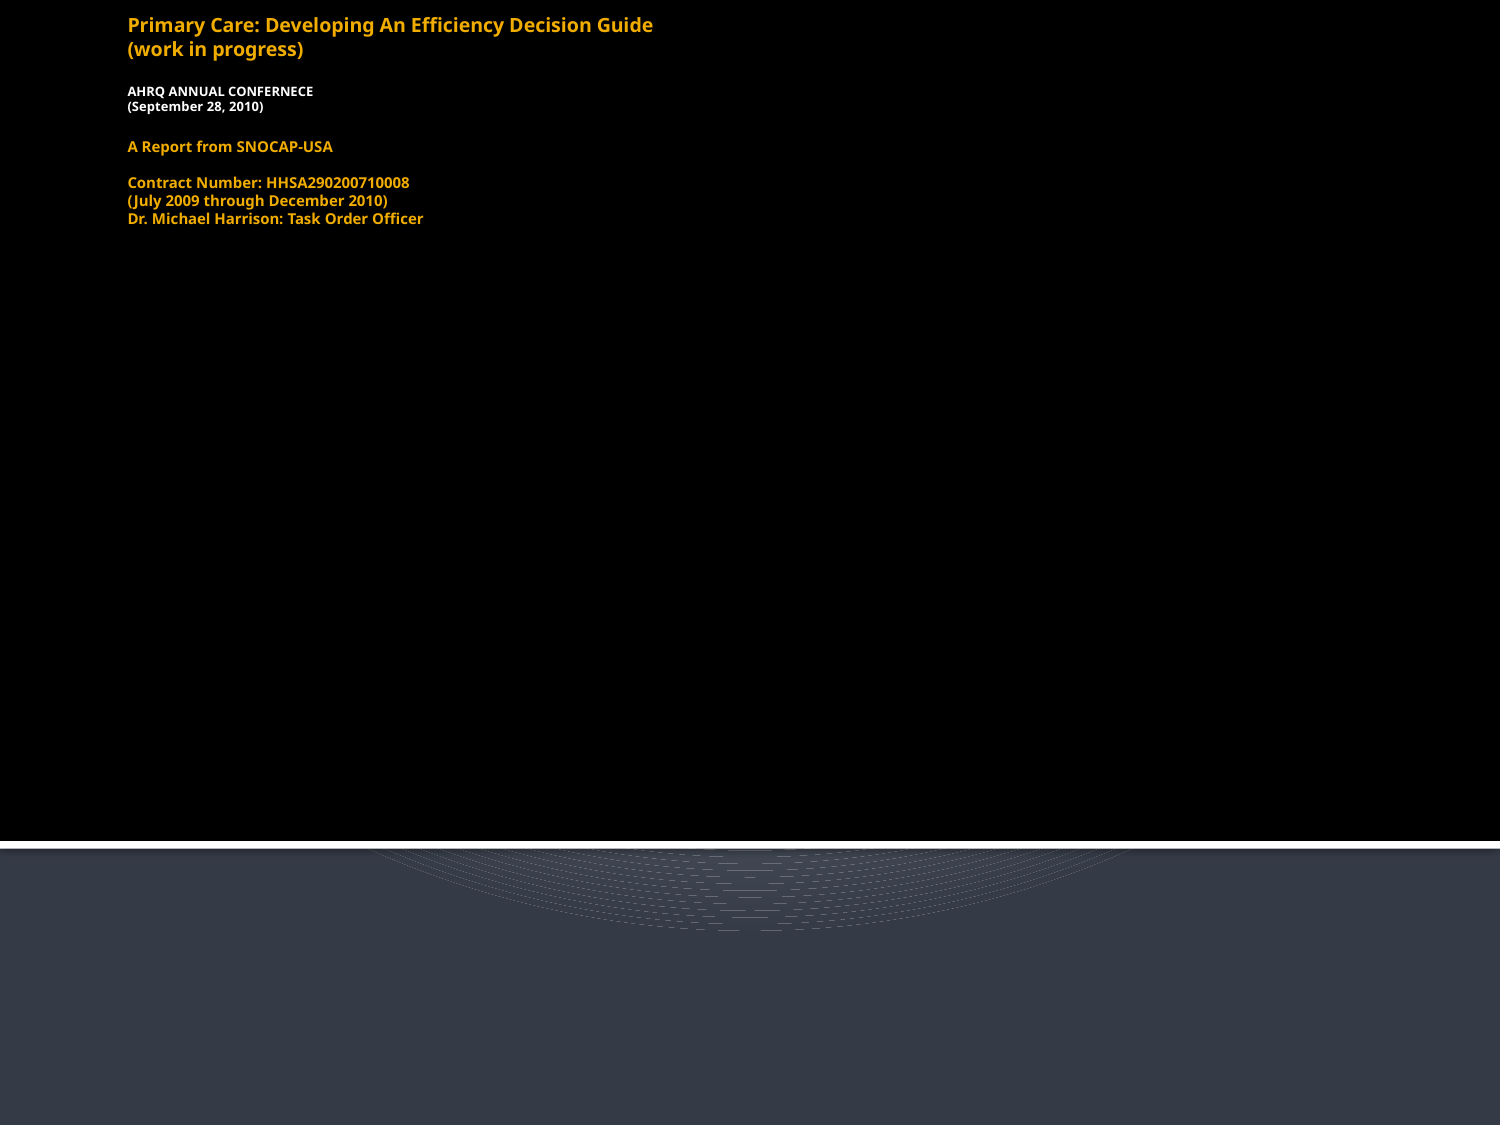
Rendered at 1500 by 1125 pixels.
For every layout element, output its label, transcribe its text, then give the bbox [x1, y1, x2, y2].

title Primary Care: Developing An Efficiency Decision Guide (work in progress) AHRQ ANNUAL CONFERNECE (September 28, 2010) A Report from SNOCAP-USA Contract Number: HHSA290200710008 (July 2009 through December 2010) Dr. Michael Harrison: Task Order Officer [112, 12, 1438, 288]
